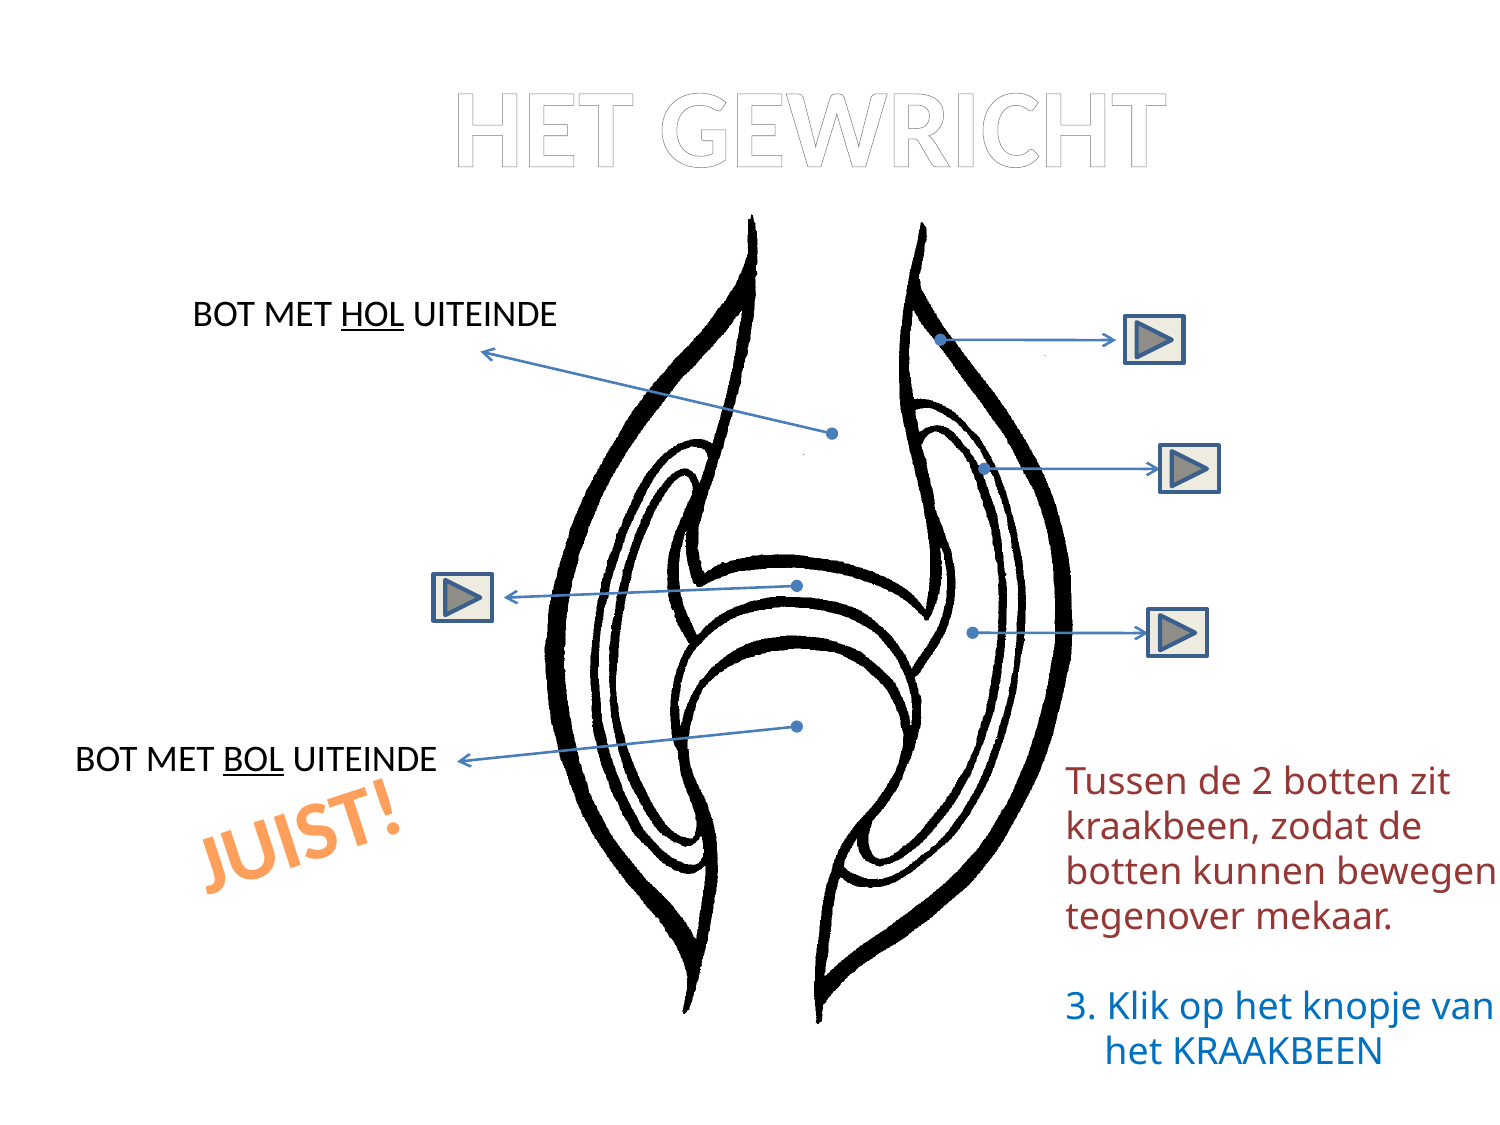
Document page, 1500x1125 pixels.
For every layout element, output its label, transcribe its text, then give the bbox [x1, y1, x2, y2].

text_box [1123, 314, 1186, 365]
text_box BOT MET BOL UITEINDE [60, 726, 453, 787]
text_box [456, 726, 798, 762]
text_box JUIST! [165, 787, 430, 924]
text_box [1158, 443, 1221, 494]
text_box [431, 572, 494, 623]
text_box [480, 351, 833, 434]
text_box BOT MET HOL UITEINDE [177, 281, 498, 341]
text_box HET GEWRICHT [437, 46, 1183, 197]
text_box Tussen de 2 botten zit kraakbeen, zodat de botten kunnen bewegen tegenover mekaar. 3. Klik op het knopje van het KRAAKBEEN [1050, 749, 1500, 1080]
picture [503, 163, 1114, 1067]
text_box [503, 585, 798, 598]
text_box [1146, 607, 1209, 658]
